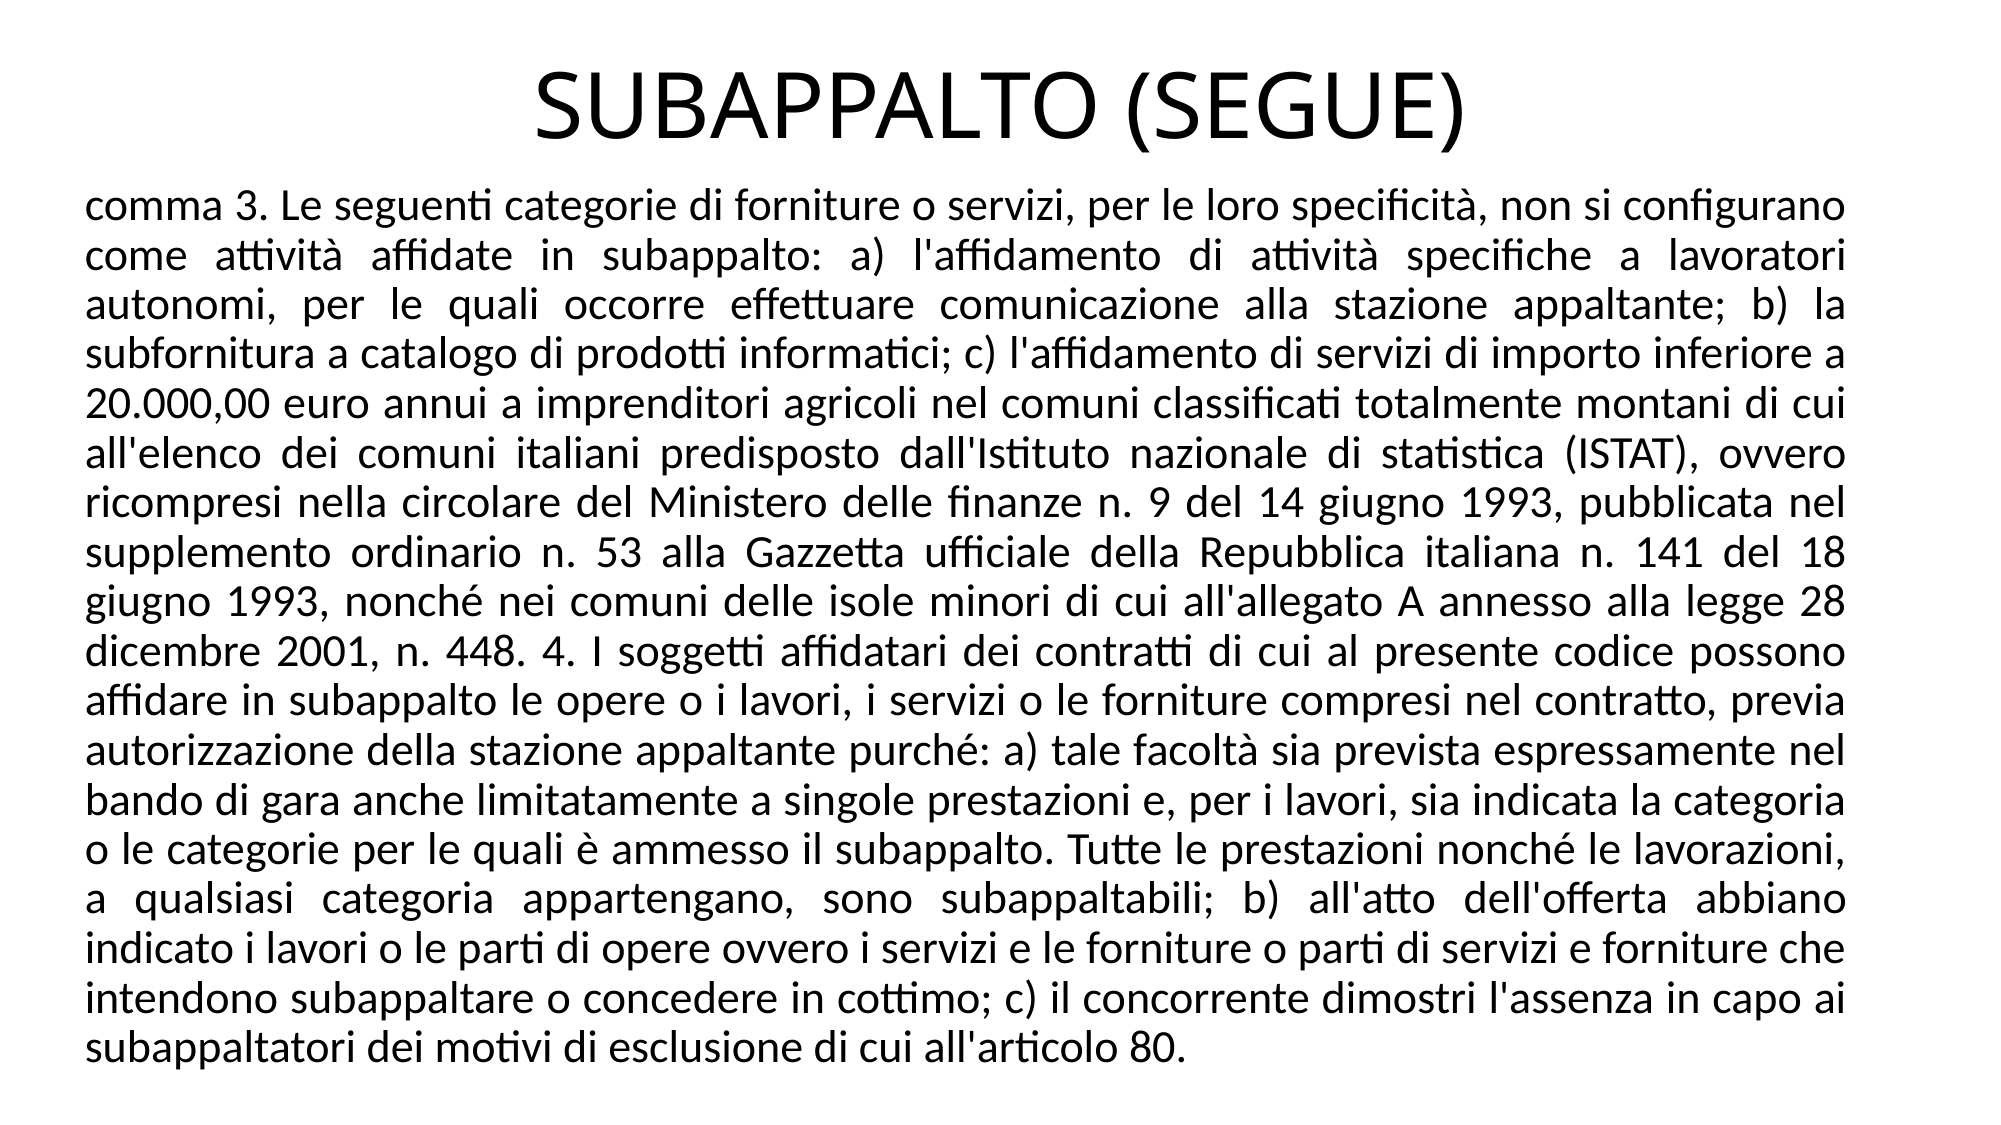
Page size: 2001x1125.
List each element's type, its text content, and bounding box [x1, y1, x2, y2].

title SUBAPPALTO (SEGUE) [137, 0, 1863, 173]
list comma 3. Le seguenti categorie di forniture o servizi, per le loro specificità, non si configurano come attività affidate in subappalto: a) l'affidamento di attività specifiche a lavoratori autonomi, per le quali occorre effettuare comunicazione alla stazione appaltante; b) la subfornitura a catalogo di prodotti informatici; c) l'affidamento di servizi di importo inferiore a 20.000,00 euro annui a imprenditori agricoli nel comuni classificati totalmente montani di cui all'elenco dei comuni italiani predisposto dall'Istituto nazionale di statistica (ISTAT), ovvero ricompresi nella circolare del Ministero delle finanze n. 9 del 14 giugno 1993, pubblicata nel supplemento ordinario n. 53 alla Gazzetta ufficiale della Repubblica italiana n. 141 del 18 giugno 1993, nonché nei comuni delle isole minori di cui all'allegato A annesso alla legge 28 dicembre 2001, n. 448. 4. I soggetti affidatari dei contratti di cui al presente codice possono affidare in subappalto le opere o i lavori, i servizi o le forniture compresi nel contratto, previa autorizzazione della stazione appaltante purché: a) tale facoltà sia prevista espressamente nel bando di gara anche limitatamente a singole prestazioni e, per i lavori, sia indicata la categoria o le categorie per le quali è ammesso il subappalto. Tutte le prestazioni nonché le lavorazioni, a qualsiasi categoria appartengano, sono subappaltabili; b) all'atto dell'offerta abbiano indicato i lavori o le parti di opere ovvero i servizi e le forniture o parti di servizi e forniture che intendono subappaltare o concedere in cottimo; c) il concorrente dimostri l'assenza in capo ai subappaltatori dei motivi di esclusione di cui all'articolo 80. [69, 173, 1863, 1099]
